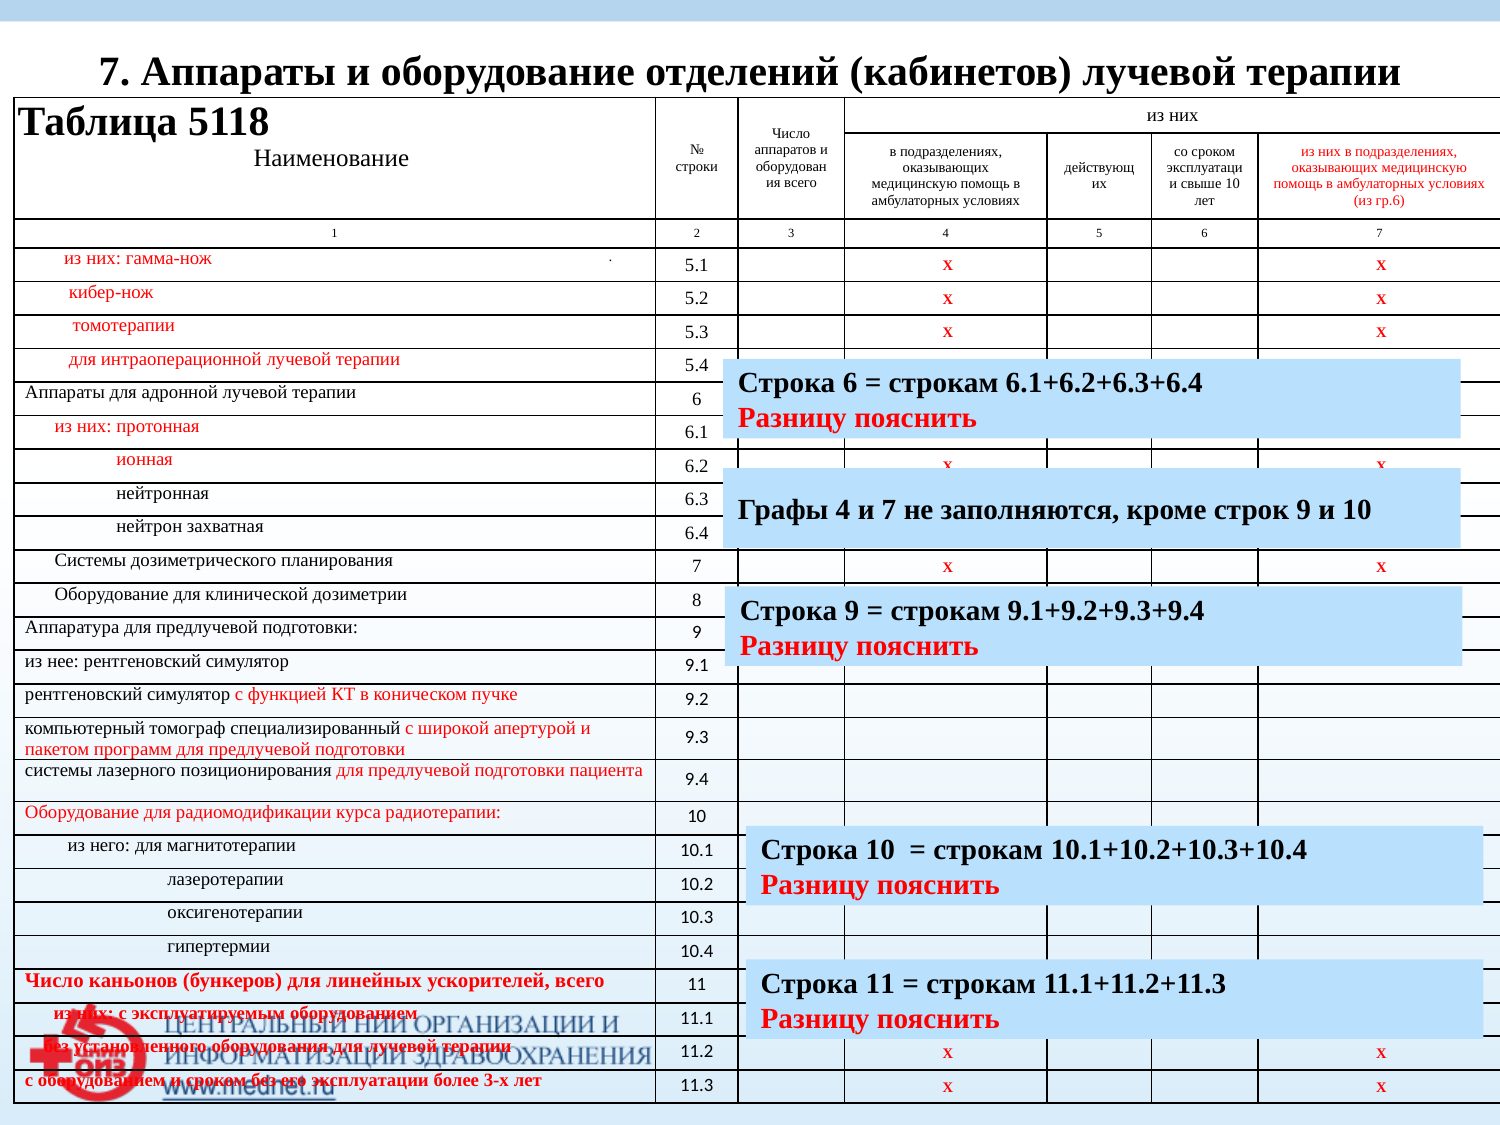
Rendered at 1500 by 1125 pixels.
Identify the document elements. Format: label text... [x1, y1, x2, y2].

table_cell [15, 760, 655, 801]
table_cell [739, 836, 745, 868]
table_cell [15, 936, 655, 968]
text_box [723, 468, 1461, 548]
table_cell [1152, 316, 1257, 348]
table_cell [656, 551, 737, 582]
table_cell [1152, 450, 1257, 468]
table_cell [1259, 584, 1500, 616]
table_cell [656, 220, 737, 247]
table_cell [1259, 551, 1500, 582]
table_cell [15, 249, 655, 281]
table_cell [1259, 416, 1500, 448]
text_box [724, 586, 1463, 666]
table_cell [739, 802, 844, 834]
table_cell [15, 903, 655, 935]
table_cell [845, 551, 1046, 582]
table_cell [845, 316, 1046, 348]
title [0, 87, 288, 150]
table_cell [1048, 316, 1151, 348]
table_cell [1048, 718, 1151, 759]
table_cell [15, 1071, 655, 1102]
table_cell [656, 685, 737, 717]
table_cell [1048, 249, 1151, 281]
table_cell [845, 906, 1046, 935]
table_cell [1259, 316, 1500, 348]
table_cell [656, 1037, 737, 1069]
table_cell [656, 282, 737, 314]
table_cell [845, 685, 1046, 717]
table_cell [1048, 551, 1151, 582]
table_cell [656, 802, 737, 834]
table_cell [739, 282, 844, 314]
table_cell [1259, 760, 1500, 801]
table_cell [1259, 349, 1500, 381]
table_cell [656, 484, 723, 515]
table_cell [739, 551, 844, 582]
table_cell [1152, 220, 1257, 247]
table_header Наименование [15, 113, 655, 218]
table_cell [1259, 249, 1500, 281]
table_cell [15, 802, 655, 834]
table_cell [845, 666, 1046, 683]
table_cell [739, 685, 844, 717]
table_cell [15, 383, 655, 415]
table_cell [15, 836, 655, 868]
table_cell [15, 718, 655, 759]
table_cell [845, 282, 1046, 314]
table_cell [656, 760, 737, 801]
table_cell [1461, 383, 1500, 415]
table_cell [656, 584, 737, 616]
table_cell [1048, 685, 1151, 717]
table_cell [1259, 718, 1500, 759]
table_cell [15, 316, 655, 348]
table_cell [739, 869, 745, 901]
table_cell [1152, 551, 1257, 582]
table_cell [739, 349, 844, 358]
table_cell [656, 316, 737, 348]
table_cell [1152, 1071, 1257, 1102]
table_header Число аппаратов и оборудования всего [739, 113, 844, 218]
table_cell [1484, 970, 1500, 1002]
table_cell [845, 718, 1046, 759]
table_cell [656, 618, 724, 649]
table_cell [656, 970, 737, 1002]
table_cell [1152, 685, 1257, 717]
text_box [745, 825, 1484, 906]
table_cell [1048, 802, 1151, 825]
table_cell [739, 936, 844, 968]
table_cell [845, 802, 1046, 825]
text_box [37, 24, 1463, 113]
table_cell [15, 869, 655, 901]
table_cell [1259, 802, 1500, 834]
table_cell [656, 1004, 737, 1035]
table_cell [656, 903, 737, 935]
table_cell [1259, 651, 1500, 683]
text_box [745, 959, 1484, 1039]
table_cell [15, 220, 655, 247]
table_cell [15, 1004, 655, 1035]
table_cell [15, 551, 655, 582]
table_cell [1259, 282, 1500, 314]
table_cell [15, 618, 655, 649]
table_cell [15, 484, 655, 515]
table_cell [845, 249, 1046, 281]
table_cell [1461, 484, 1500, 515]
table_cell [1048, 1039, 1151, 1069]
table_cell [845, 760, 1046, 801]
table_header № строки [656, 113, 737, 218]
picture [0, 150, 1500, 1125]
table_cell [656, 836, 737, 868]
table_header из них [845, 98, 1500, 132]
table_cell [15, 349, 655, 381]
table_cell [15, 584, 655, 616]
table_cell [1152, 439, 1257, 448]
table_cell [1152, 282, 1257, 314]
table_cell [656, 517, 737, 549]
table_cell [739, 249, 844, 281]
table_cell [1259, 220, 1500, 247]
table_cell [656, 450, 737, 482]
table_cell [1152, 1039, 1257, 1069]
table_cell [1048, 1071, 1151, 1102]
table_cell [656, 383, 723, 415]
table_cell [1484, 836, 1500, 868]
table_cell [739, 220, 844, 247]
table_cell в подразделениях, оказывающих медицинскую помощь в амбулаторных условиях [845, 134, 1046, 218]
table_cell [656, 1071, 737, 1102]
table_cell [739, 1071, 844, 1102]
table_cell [1152, 249, 1257, 281]
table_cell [845, 349, 1046, 358]
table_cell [15, 416, 655, 448]
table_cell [739, 450, 844, 468]
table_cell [739, 666, 844, 683]
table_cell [15, 651, 655, 683]
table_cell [1048, 349, 1151, 358]
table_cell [739, 970, 745, 1002]
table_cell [739, 1004, 745, 1035]
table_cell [1152, 936, 1257, 959]
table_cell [1152, 760, 1257, 801]
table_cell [15, 1037, 655, 1069]
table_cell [845, 220, 1046, 247]
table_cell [1048, 936, 1151, 959]
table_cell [739, 439, 844, 448]
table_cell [656, 936, 737, 968]
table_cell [1048, 760, 1151, 801]
table_cell действующих [1048, 134, 1151, 218]
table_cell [739, 718, 844, 759]
table_cell из них в подразделениях, оказывающих медицинскую помощь в амбулаторных условиях (из гр.6) [1259, 134, 1500, 218]
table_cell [739, 903, 844, 935]
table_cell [845, 439, 1046, 448]
table_cell со сроком эксплуатации свыше 10 лет [1152, 134, 1257, 218]
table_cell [1048, 906, 1151, 935]
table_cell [656, 349, 737, 381]
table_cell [15, 517, 655, 549]
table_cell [656, 718, 737, 759]
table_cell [1048, 220, 1151, 247]
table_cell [1463, 618, 1500, 649]
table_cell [1484, 1004, 1500, 1035]
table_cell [656, 249, 737, 281]
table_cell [1048, 282, 1151, 314]
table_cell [1259, 903, 1500, 935]
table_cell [15, 282, 655, 314]
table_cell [1259, 517, 1500, 549]
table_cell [15, 970, 655, 1002]
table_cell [1152, 666, 1257, 683]
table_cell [1259, 450, 1500, 482]
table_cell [1484, 869, 1500, 901]
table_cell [15, 450, 655, 482]
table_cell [656, 416, 737, 448]
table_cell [1048, 666, 1151, 683]
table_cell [739, 316, 844, 348]
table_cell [1259, 936, 1500, 968]
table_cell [1152, 718, 1257, 759]
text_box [723, 358, 1461, 439]
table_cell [739, 760, 844, 801]
picture [0, 0, 1500, 97]
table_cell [1259, 1071, 1500, 1102]
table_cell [845, 1071, 1046, 1102]
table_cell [845, 450, 1046, 468]
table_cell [1048, 439, 1151, 448]
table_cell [739, 1037, 844, 1069]
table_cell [656, 651, 737, 683]
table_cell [1048, 450, 1151, 468]
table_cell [1152, 349, 1257, 358]
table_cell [1152, 906, 1257, 935]
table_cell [15, 685, 655, 717]
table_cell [656, 869, 737, 901]
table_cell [1152, 802, 1257, 825]
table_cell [845, 936, 1046, 959]
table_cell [845, 1039, 1046, 1069]
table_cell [1259, 1037, 1500, 1069]
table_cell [1259, 685, 1500, 717]
